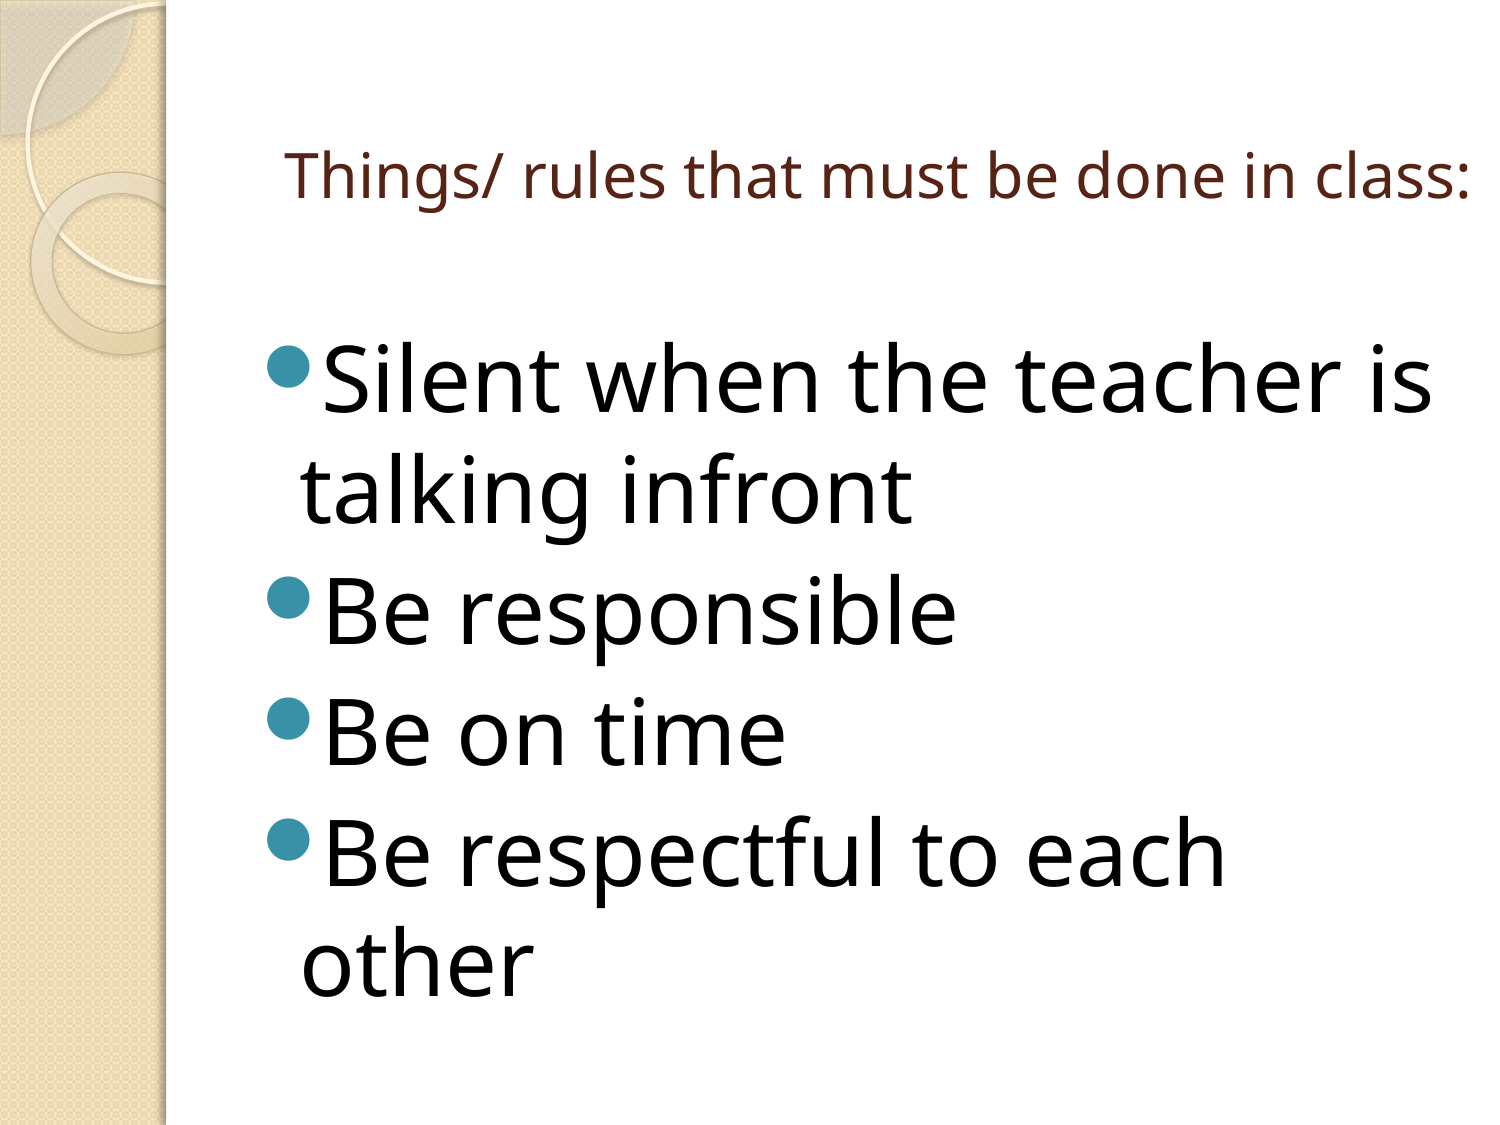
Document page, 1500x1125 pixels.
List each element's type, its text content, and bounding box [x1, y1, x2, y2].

list Silent when the teacher is talking infront Be responsible Be on time Be respectful to each other [235, 237, 1466, 1025]
title Things/ rules that must be done in class: [270, 117, 1500, 305]
